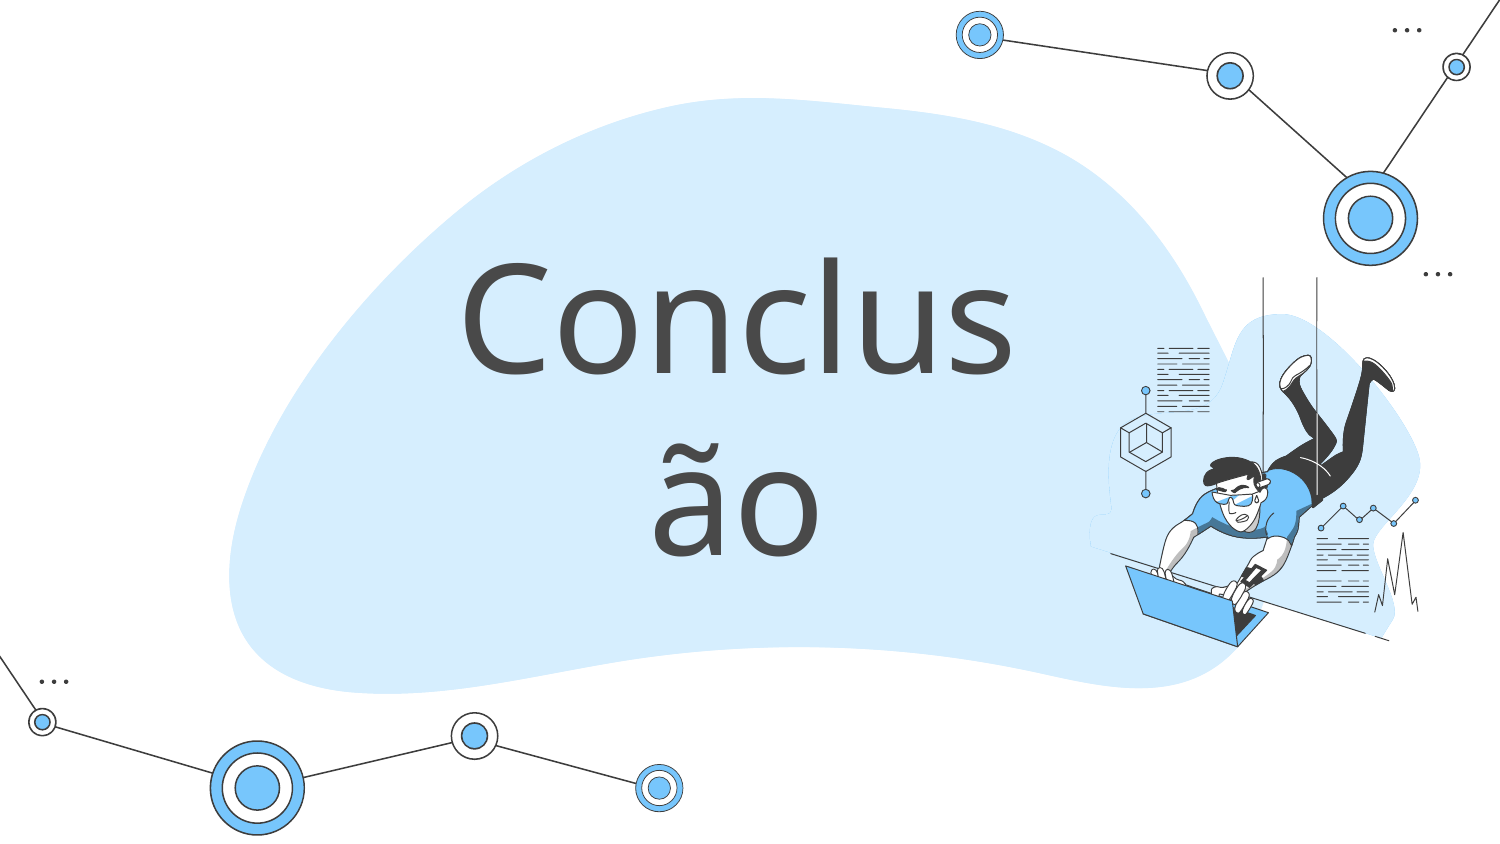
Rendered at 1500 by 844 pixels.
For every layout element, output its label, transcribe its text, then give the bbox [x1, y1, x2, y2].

title Conclusão [417, 247, 1058, 560]
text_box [1087, 276, 1426, 648]
